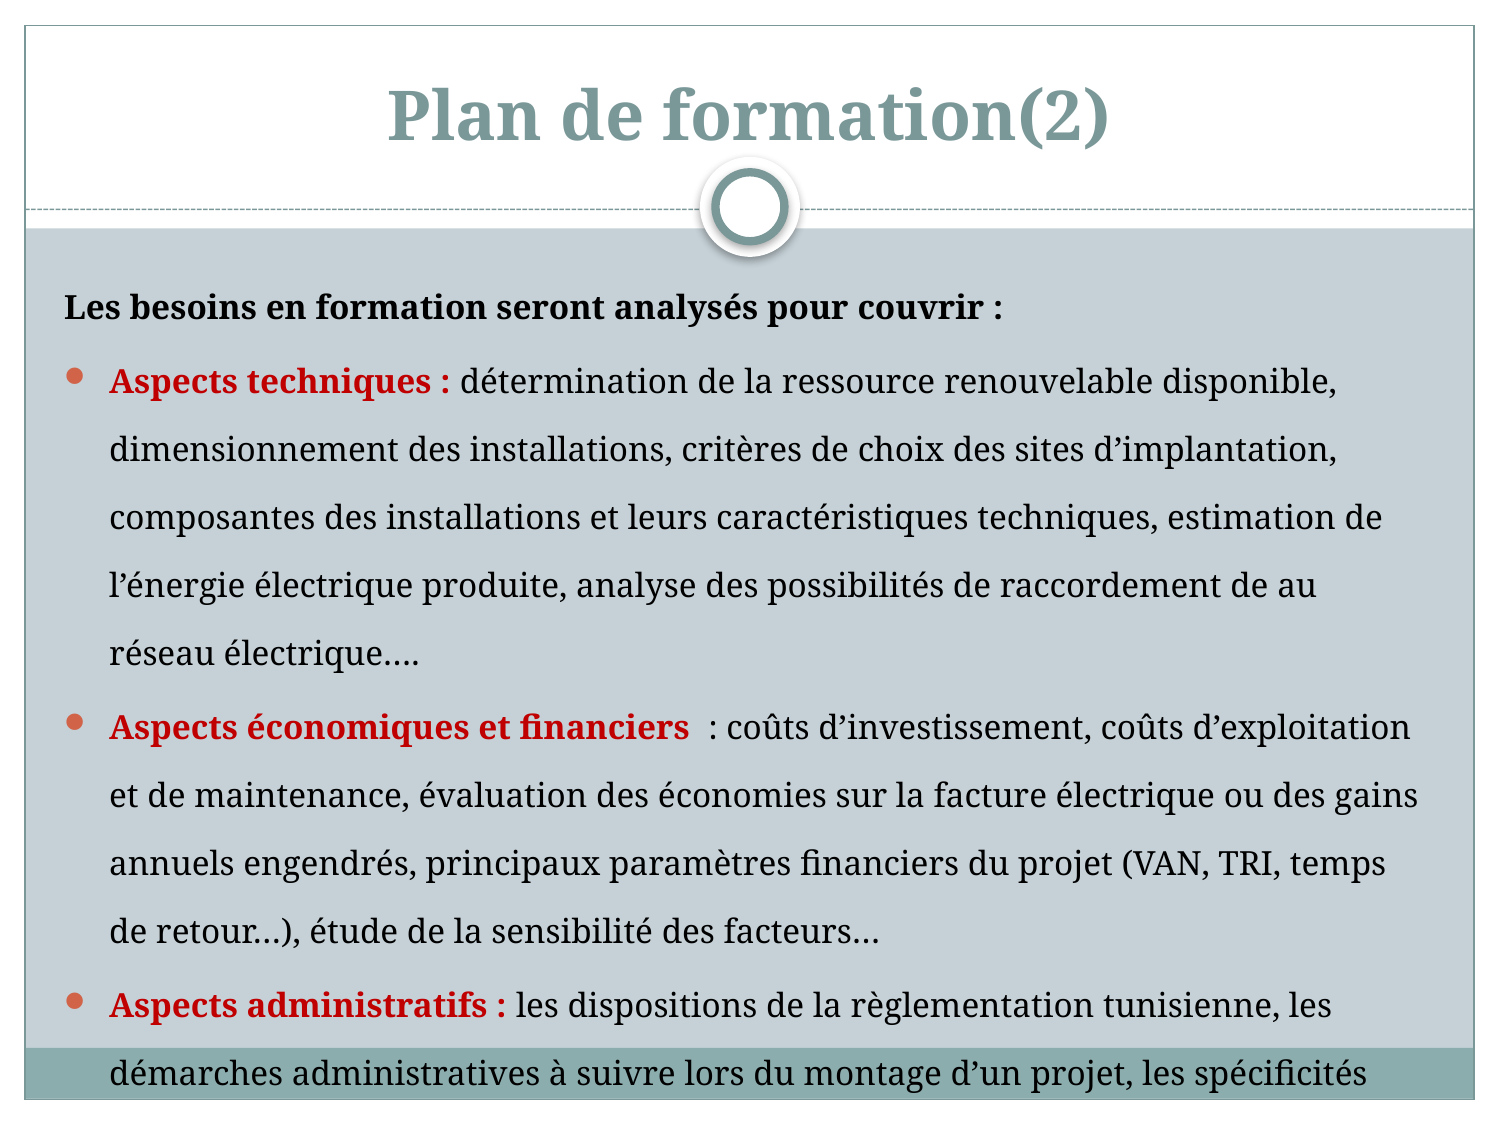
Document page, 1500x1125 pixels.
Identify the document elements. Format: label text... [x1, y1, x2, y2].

list Les besoins en formation seront analysés pour couvrir : Aspects techniques : détermination de la ressource renouvelable disponible, dimensionnement des installations, critères de choix des sites d’implantation, composantes des installations et leurs caractéristiques techniques, estimation de l’énergie électrique produite, analyse des possibilités de raccordement de au réseau électrique…. Aspects économiques et financiers : coûts d’investissement, coûts d’exploitation et de maintenance, évaluation des économies sur la facture électrique ou des gains annuels engendrés, principaux paramètres financiers du projet (VAN, TRI, temps de retour…), étude de la sensibilité des facteurs… Aspects administratifs : les dispositions de la règlementation tunisienne, les démarches administratives à suivre lors du montage d’un projet, les spécificités des contrats, les autorisations à avoir… [49, 250, 1445, 1001]
title Plan de formation(2) [49, 37, 1450, 162]
